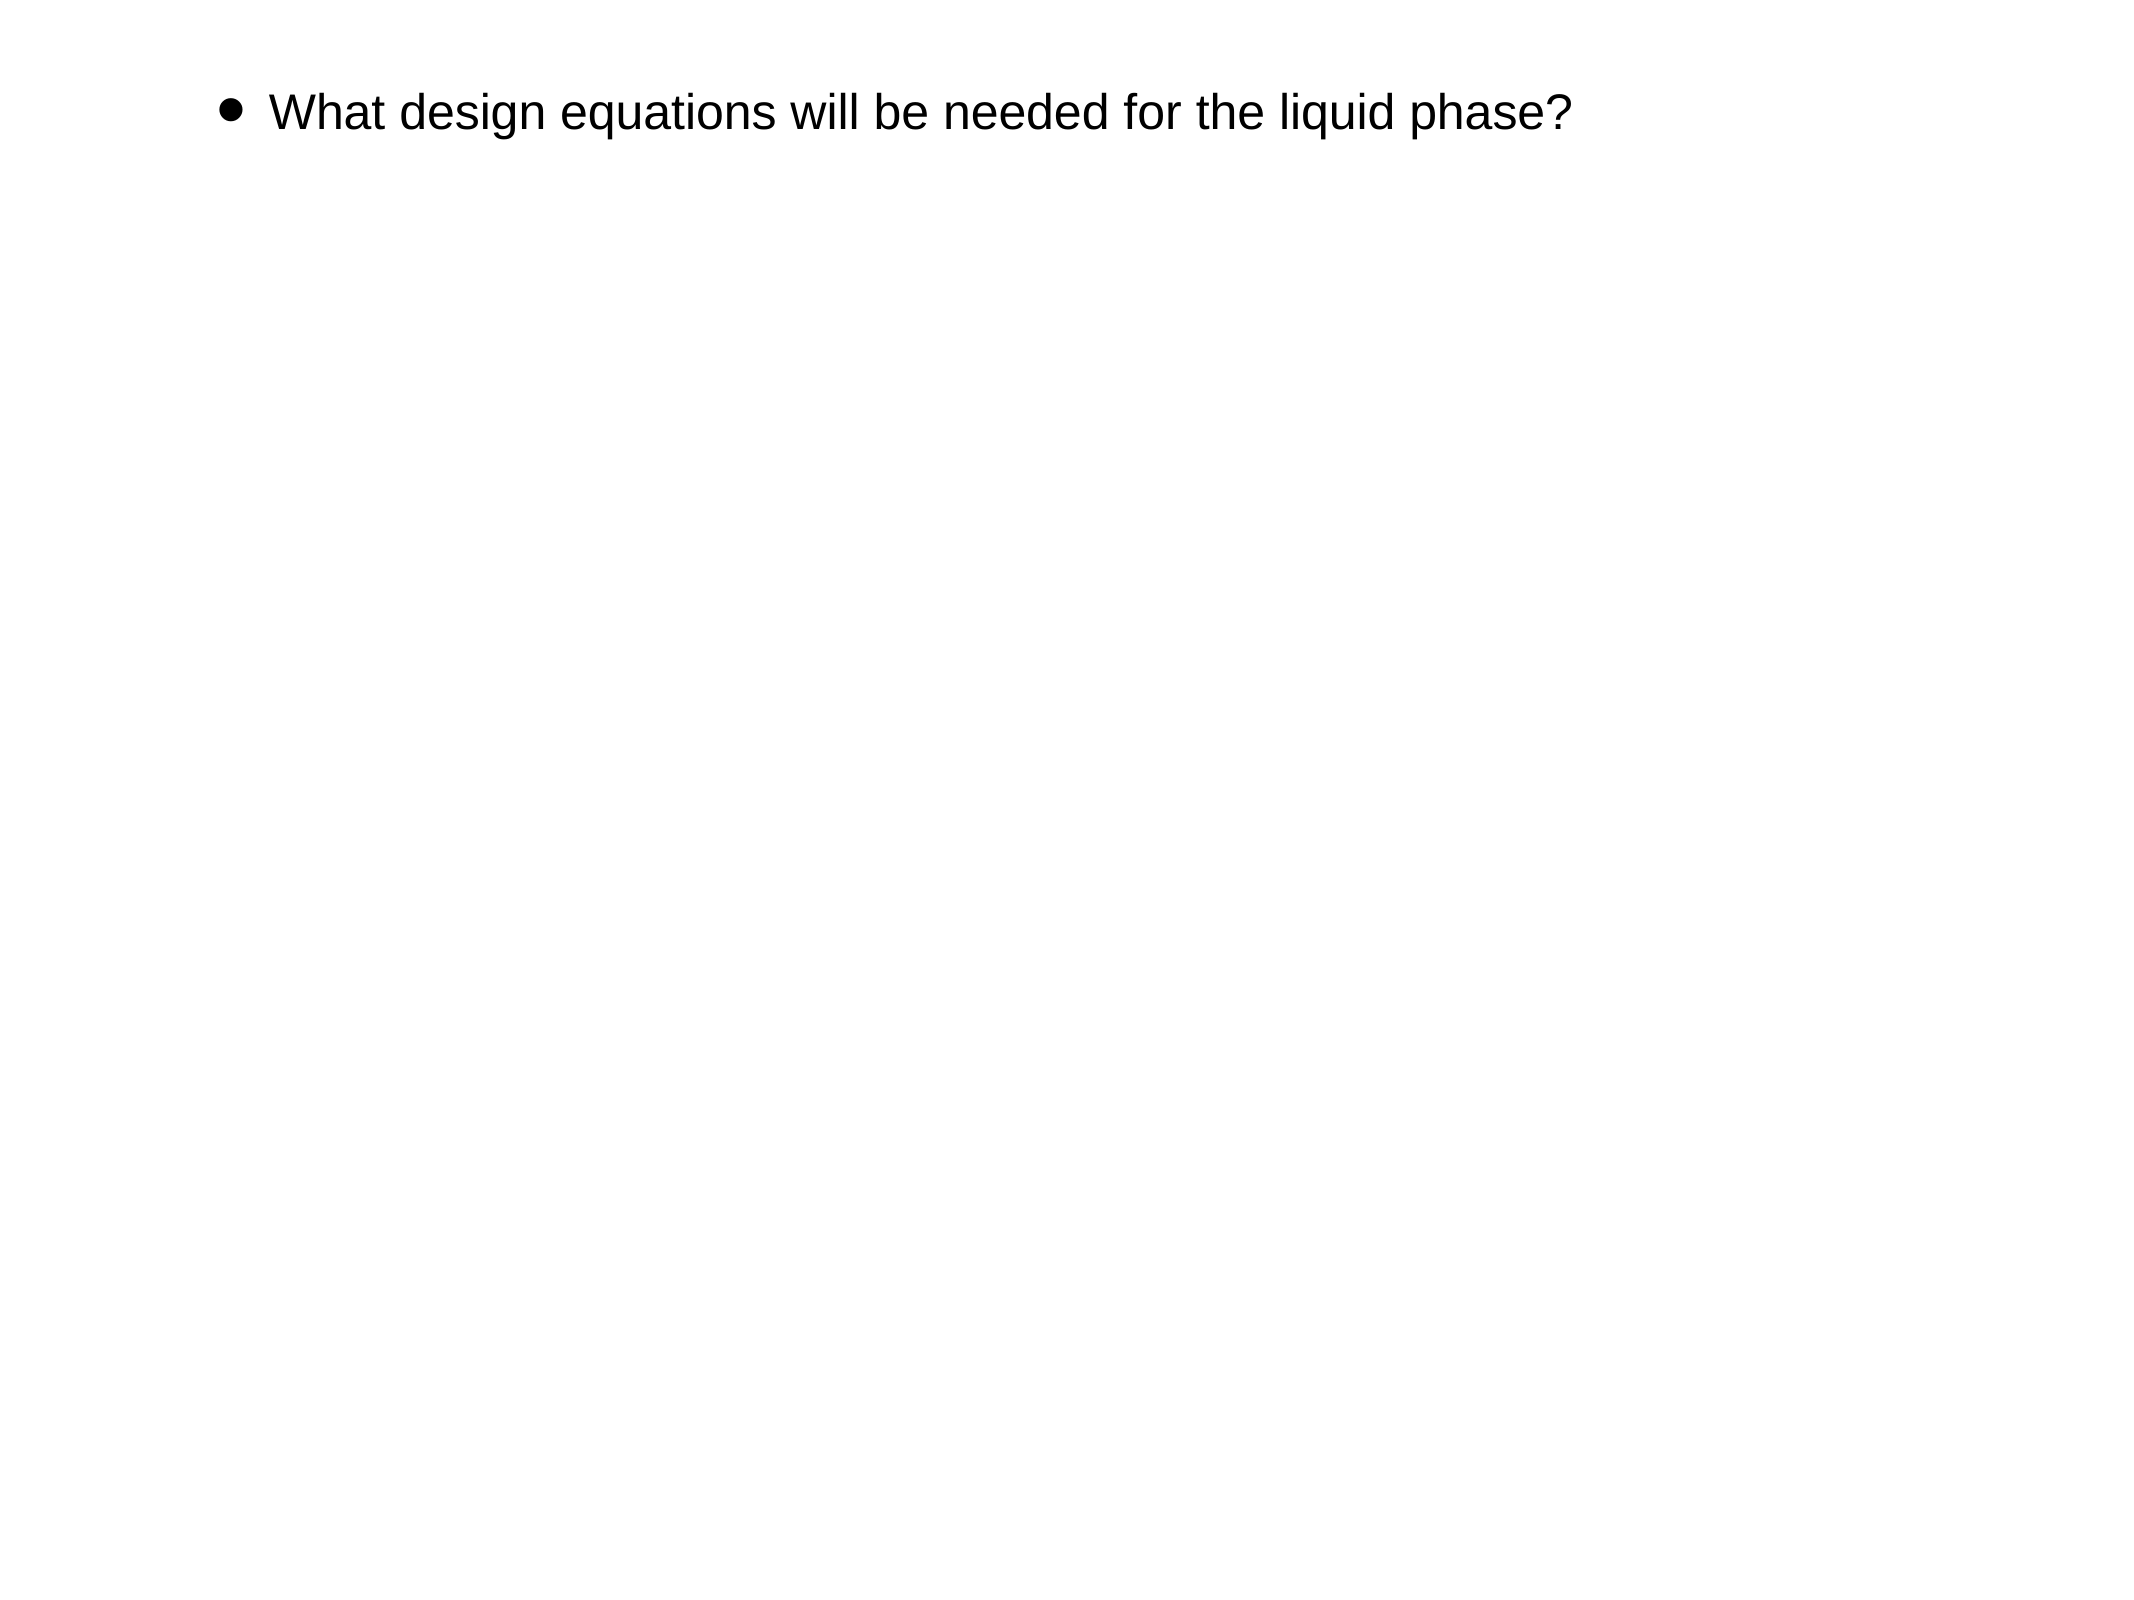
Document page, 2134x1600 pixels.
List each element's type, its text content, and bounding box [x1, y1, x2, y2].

list What design equations will be needed for the liquid phase? [208, 70, 1925, 1478]
